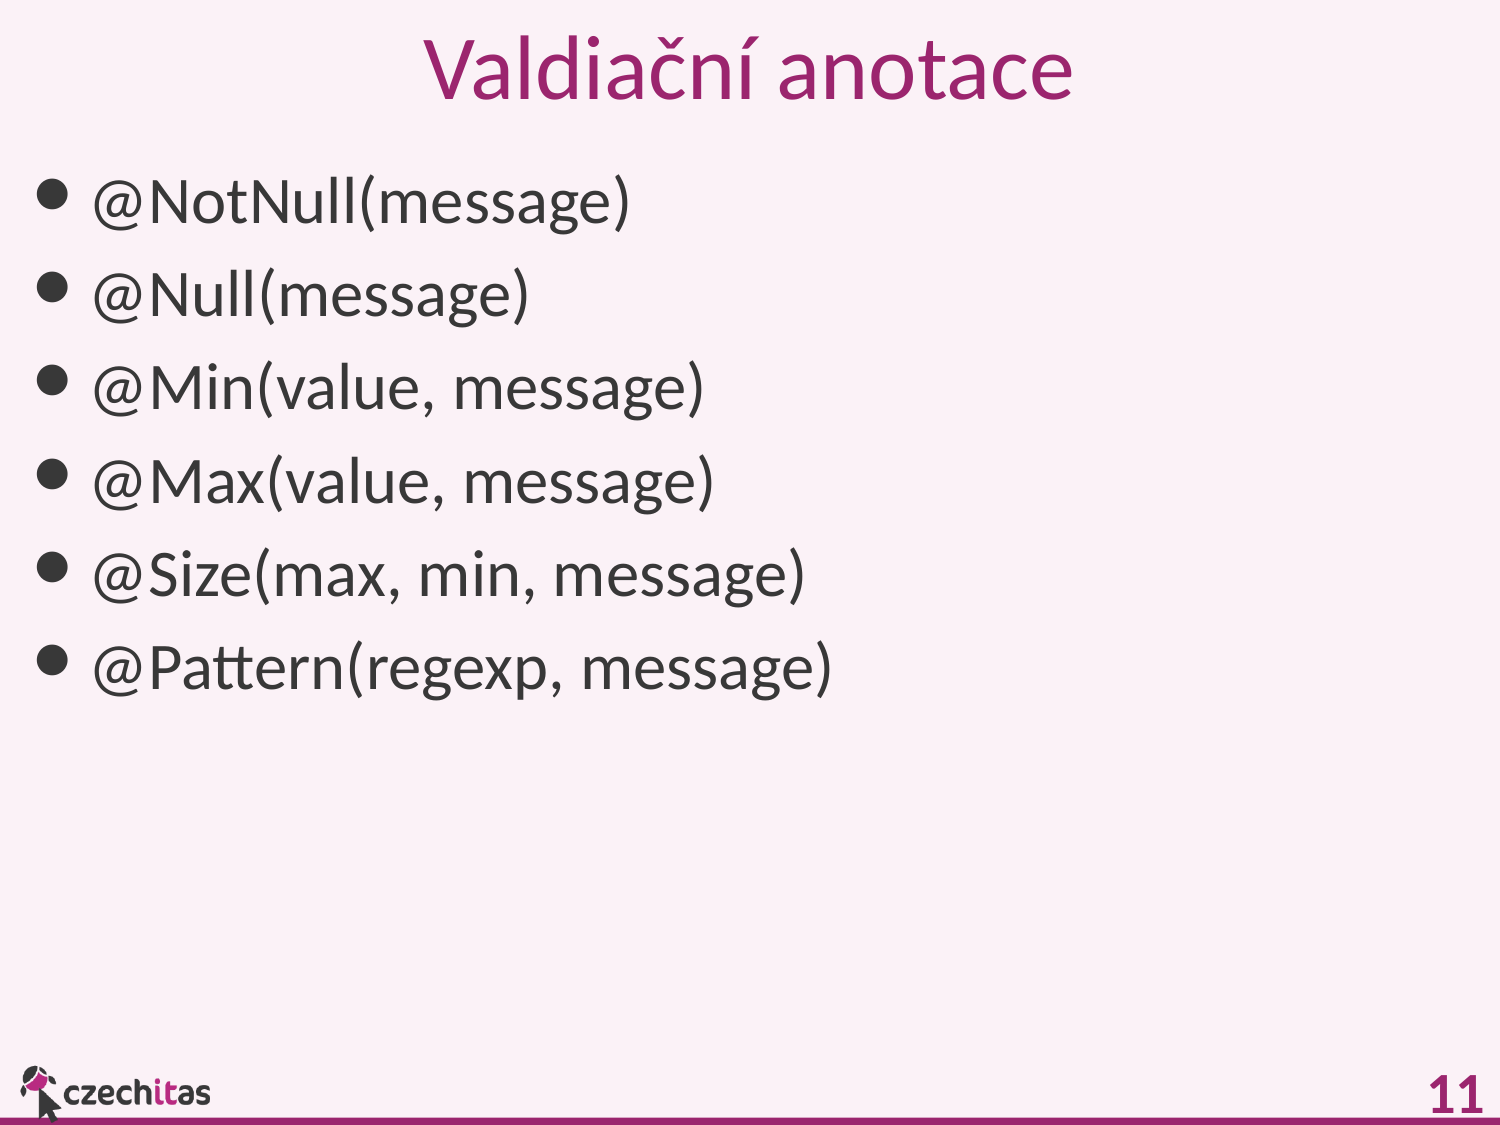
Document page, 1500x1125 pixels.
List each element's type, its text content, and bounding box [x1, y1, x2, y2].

list @NotNull(message) @Null(message) @Min(value, message) @Max(value, message) @Size(max, min, message) @Pattern(regexp, message) [17, 149, 1483, 1047]
picture [20, 1065, 210, 1123]
slide_number 11 [1149, 1062, 1500, 1118]
title Valdiační anotace [75, 0, 1425, 126]
